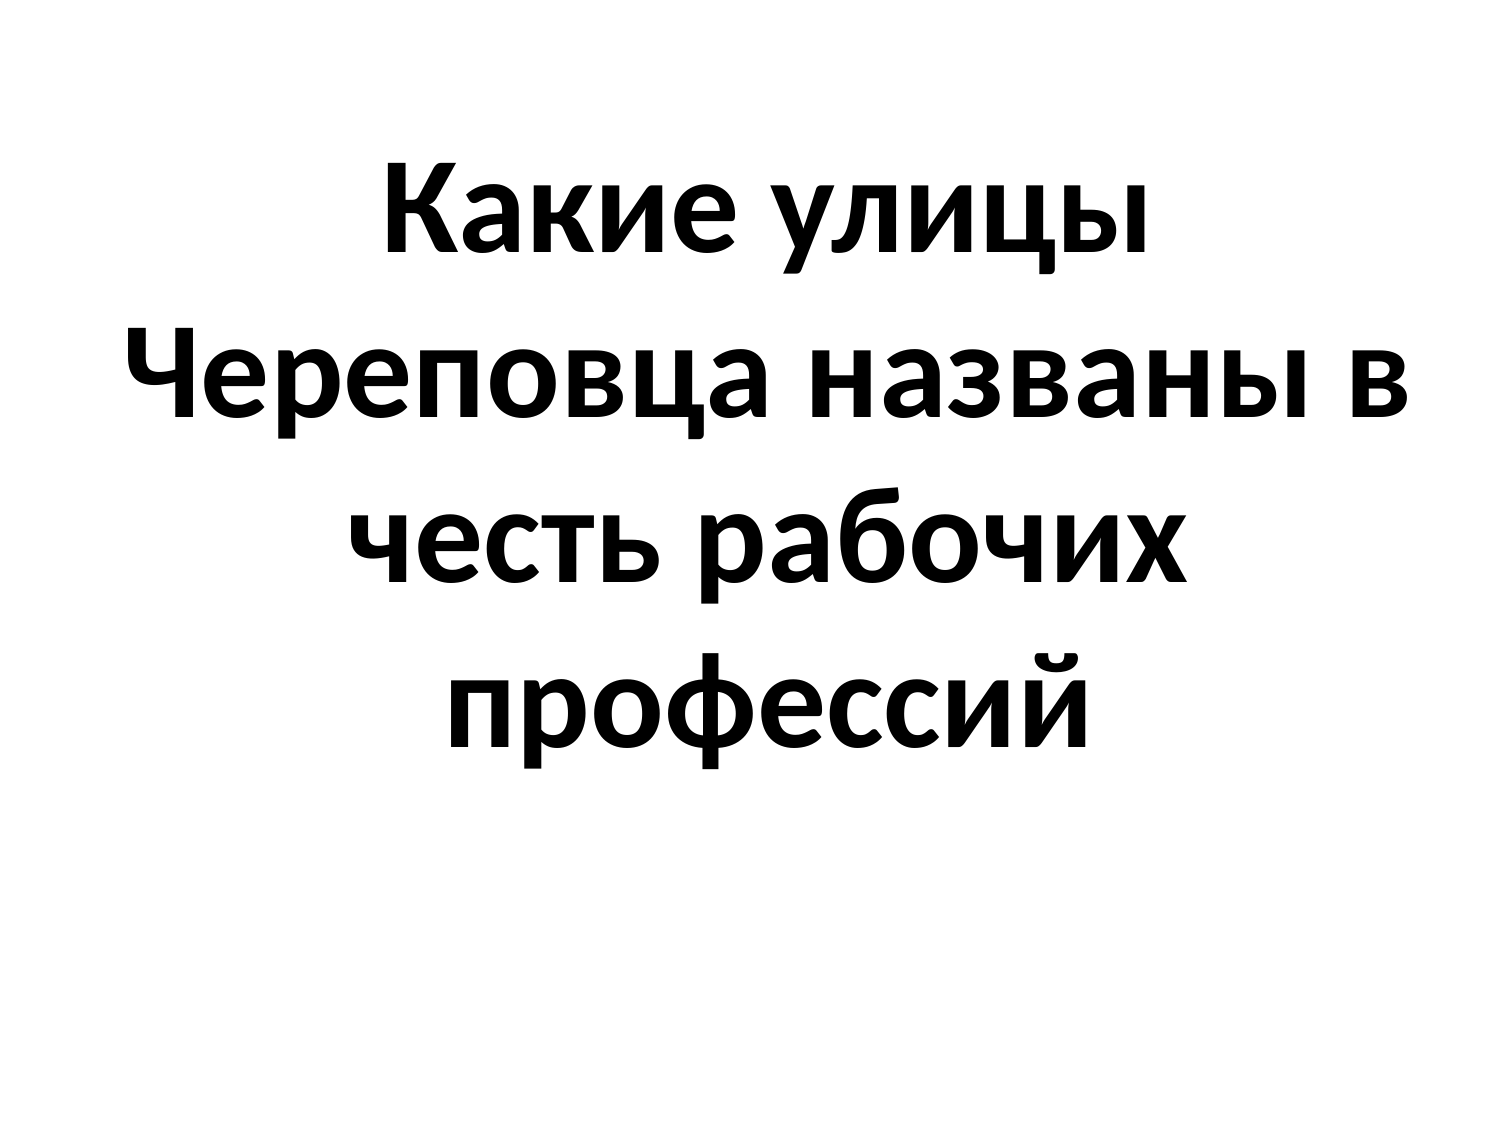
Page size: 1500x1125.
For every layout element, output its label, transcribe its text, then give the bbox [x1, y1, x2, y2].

title Какие улицы Череповца названы в честь рабочих профессий [93, 351, 1444, 539]
